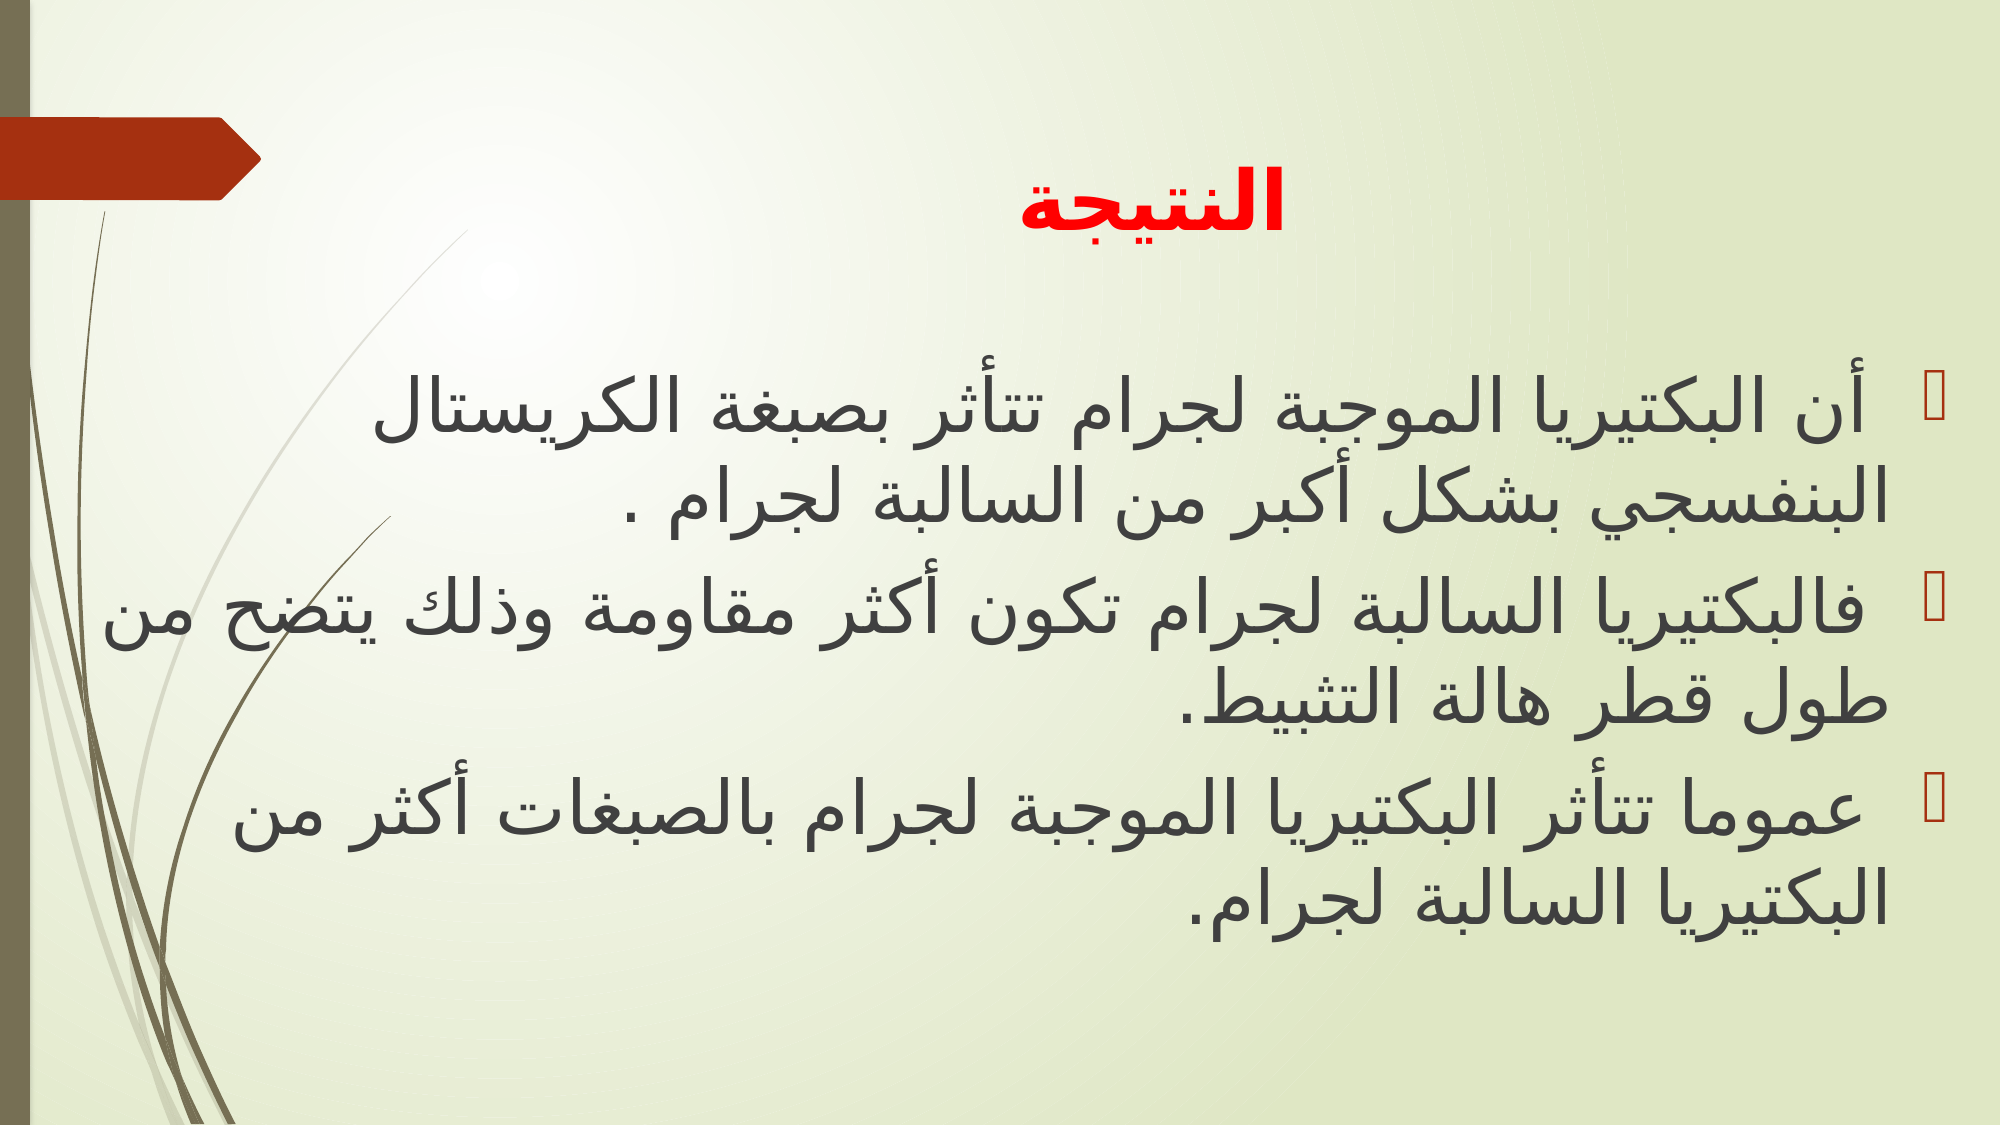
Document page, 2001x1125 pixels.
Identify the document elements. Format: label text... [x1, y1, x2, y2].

title النتيجة [422, 139, 1885, 350]
list أن البكتيريا الموجبة لجرام تتأثر بصبغة الكريستال البنفسجي بشكل أكبر من السالبة لجرام . فالبكتيريا السالبة لجرام تكون أكثر مقاومة وذلك يتضح من طول قطر هالة التثبيط. عموما تتأثر البكتيريا الموجبة لجرام بالصبغات أكثر من البكتيريا السالبة لجرام. [72, 350, 1965, 970]
